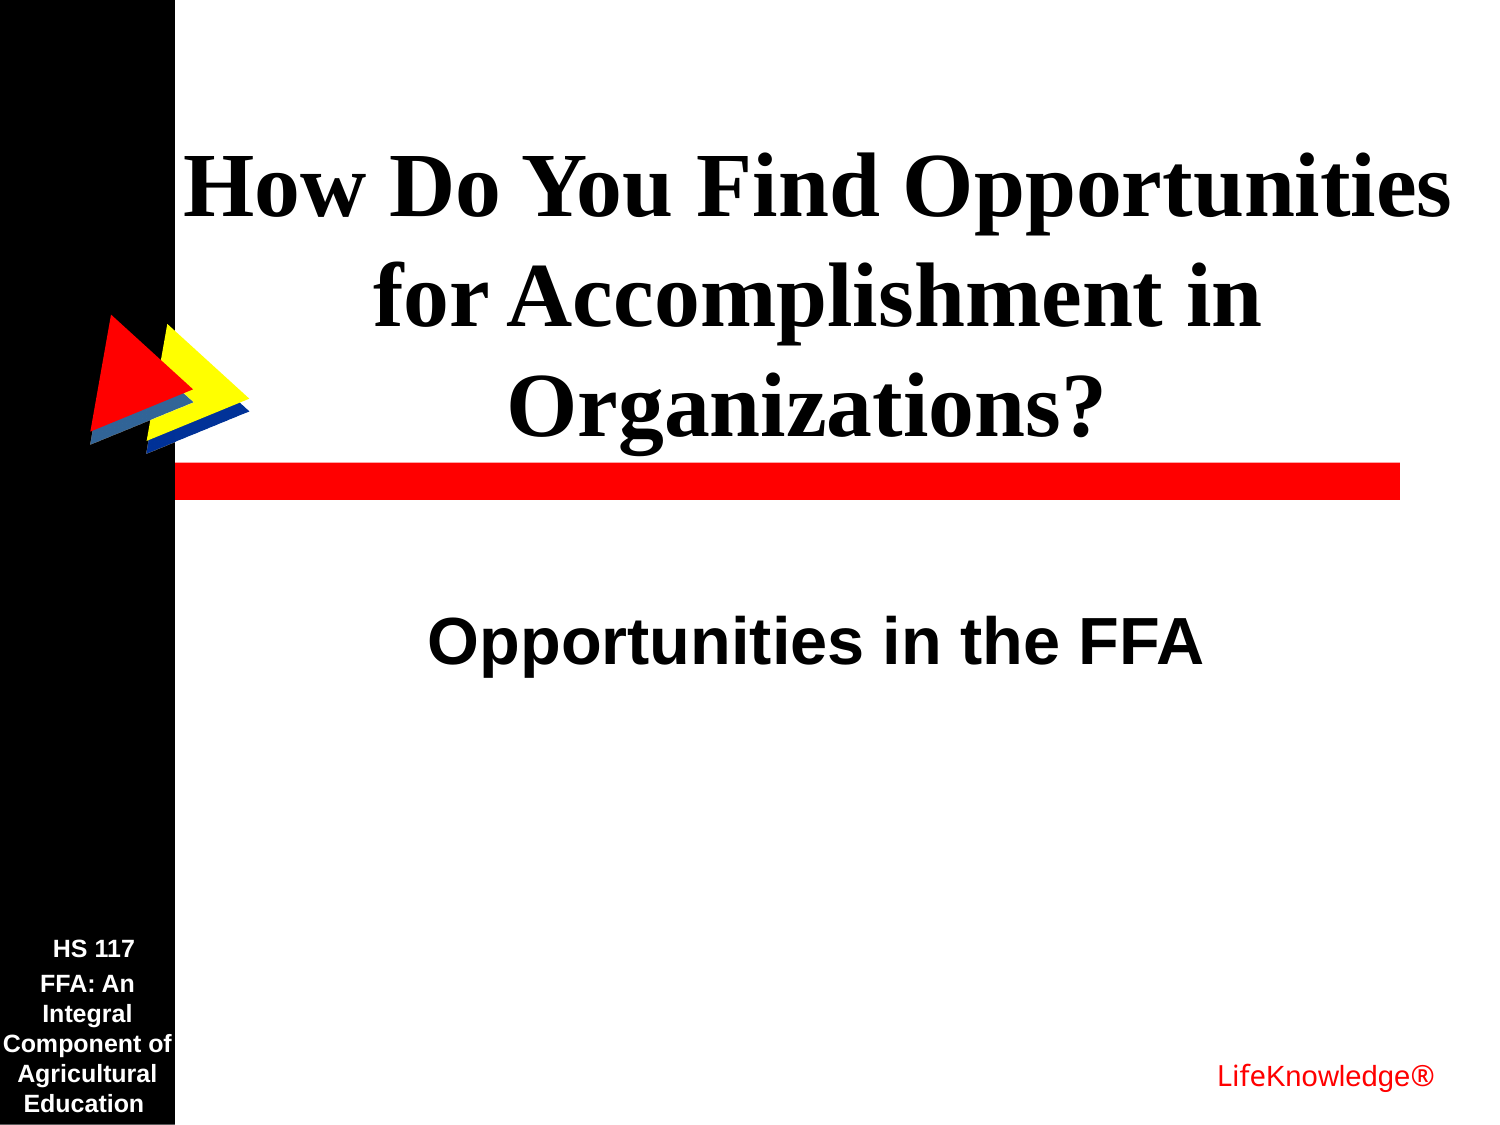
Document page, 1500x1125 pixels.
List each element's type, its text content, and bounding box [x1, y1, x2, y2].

footer LifeKnowledge® [188, 1024, 1451, 1125]
subtitle Opportunities in the FFA [412, 587, 1338, 688]
text_box FFA: An Integral Component of Agricultural Education [0, 960, 188, 1125]
title How Do You Find Opportunities for Accomplishment in Organizations? [137, 37, 1500, 463]
text_box HS 117 [38, 924, 151, 970]
